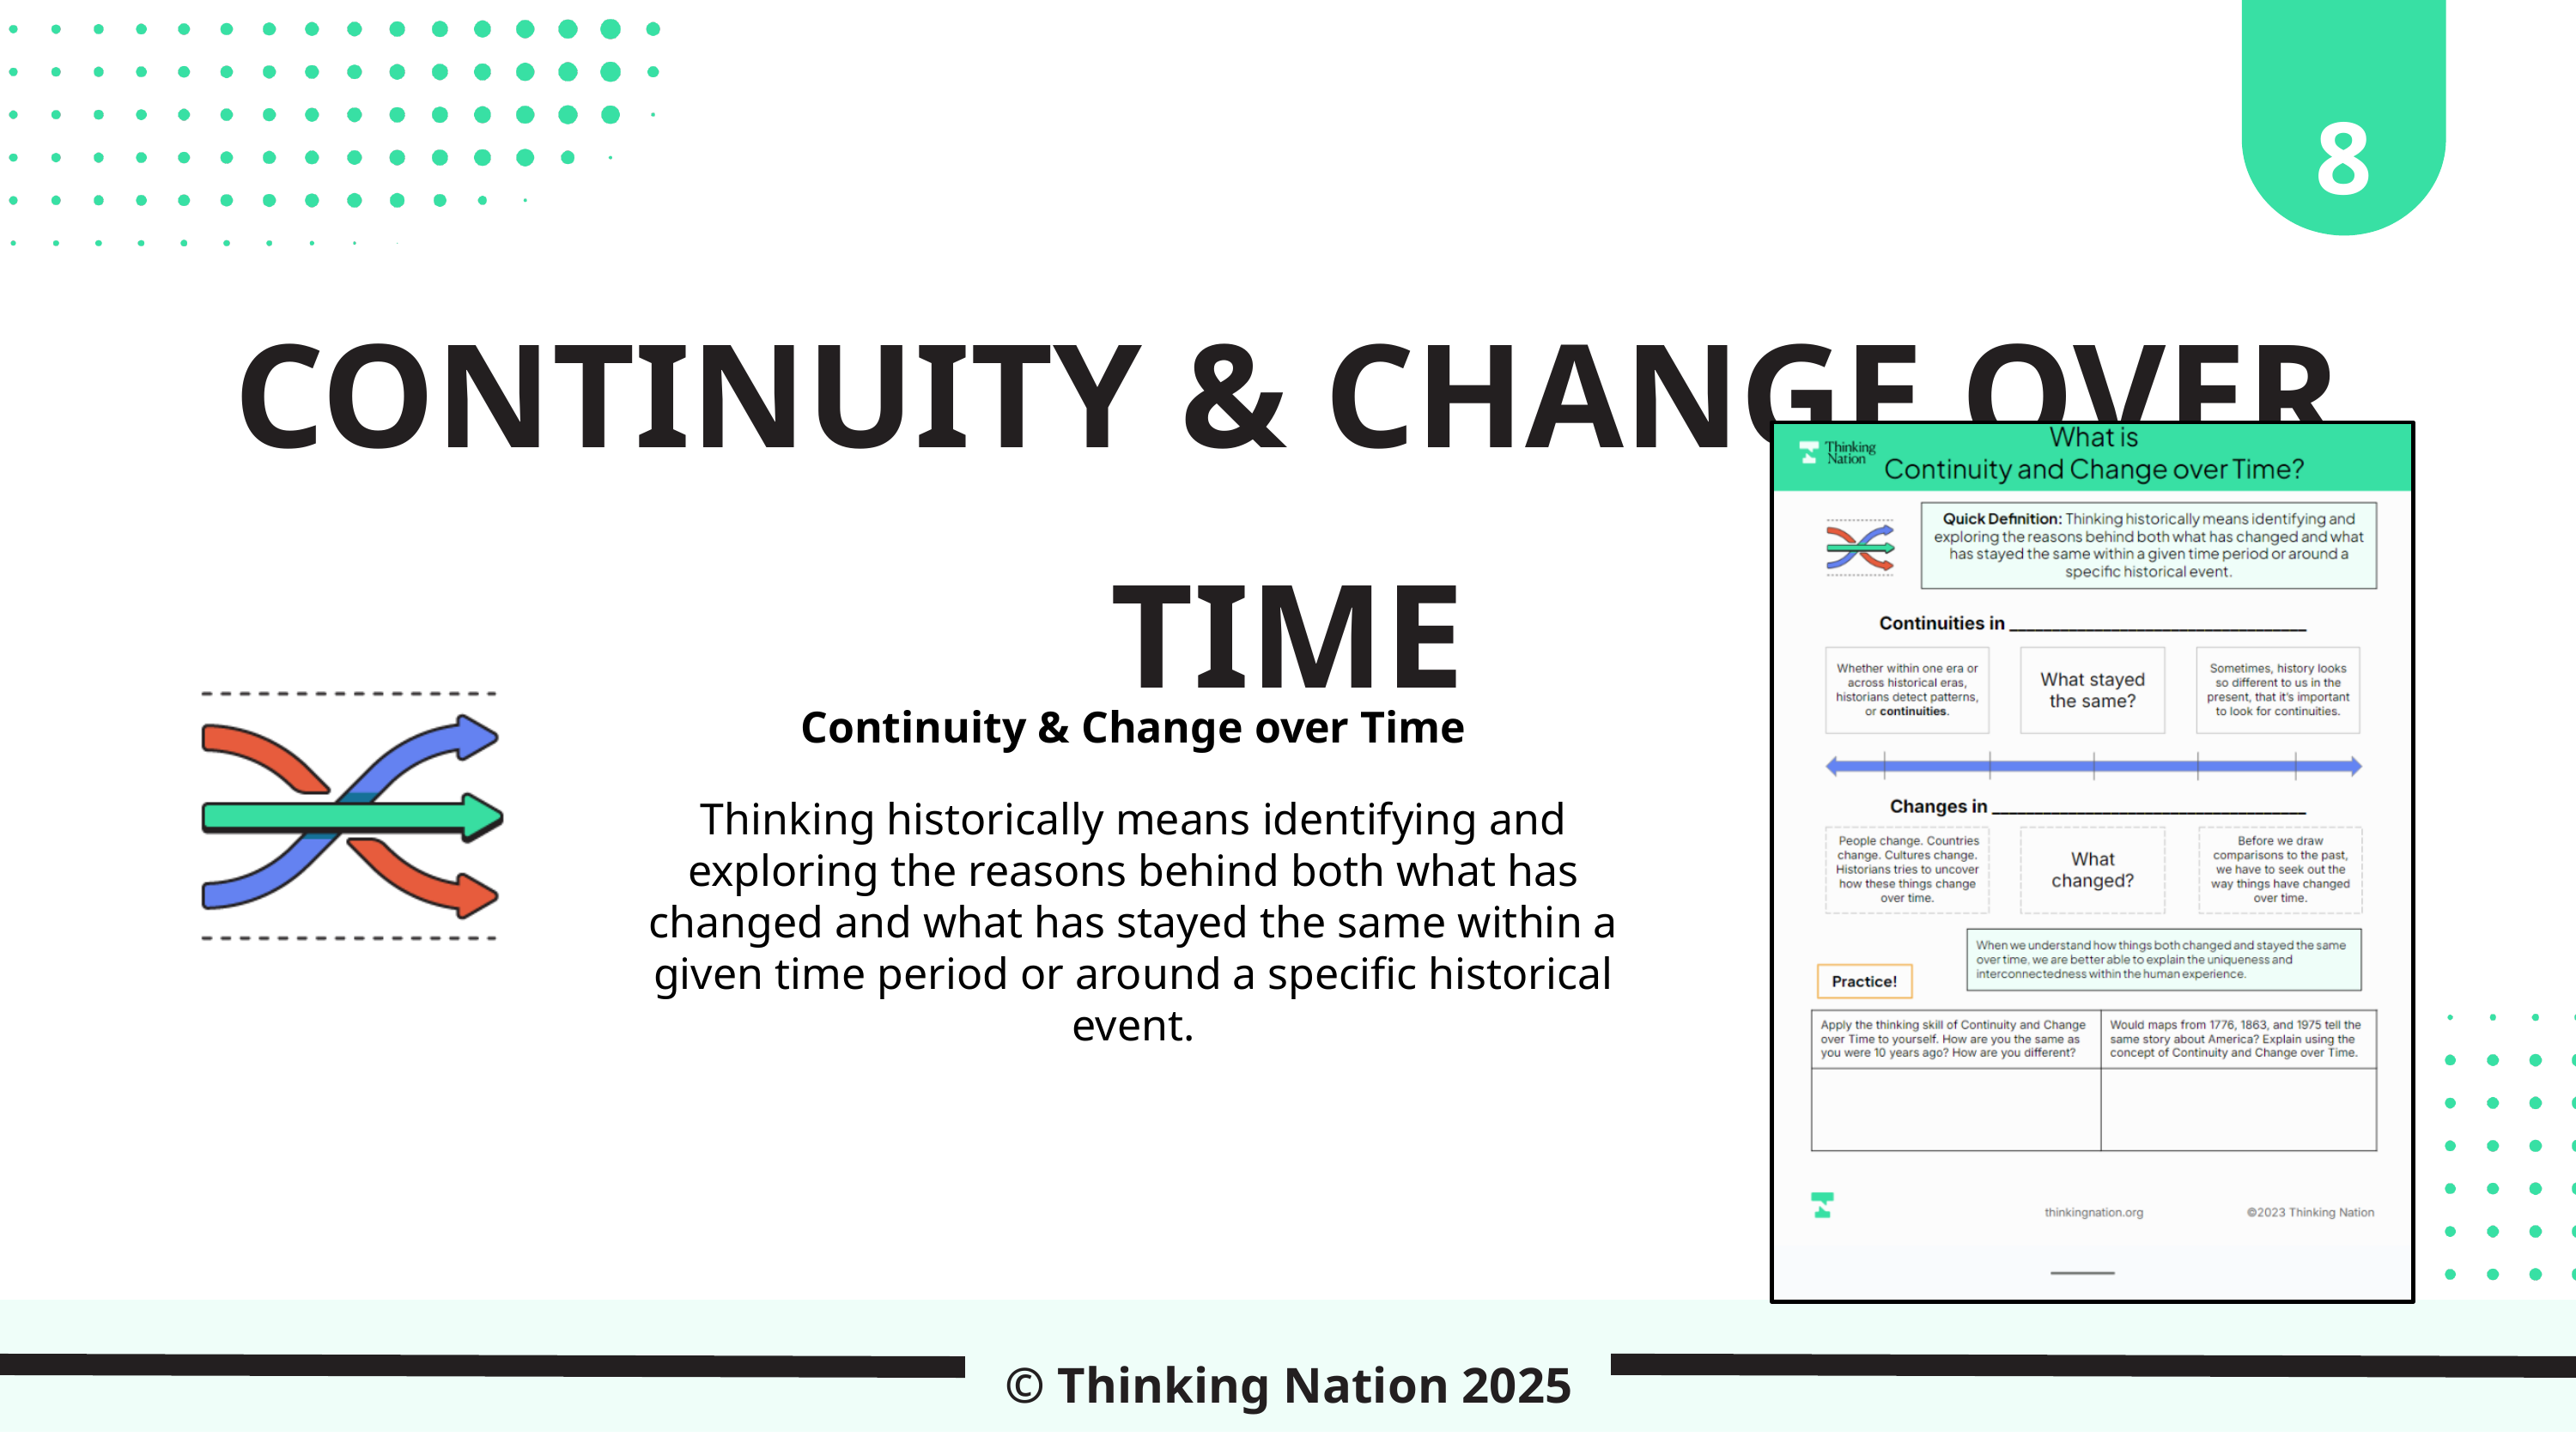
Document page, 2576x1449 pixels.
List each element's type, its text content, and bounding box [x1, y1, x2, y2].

picture [1773, 424, 2412, 1300]
text_box [0, 0, 660, 246]
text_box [2233, 0, 2455, 236]
text_box [2415, 1013, 2576, 1299]
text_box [0, 1299, 2576, 1433]
picture [161, 624, 545, 1009]
text_box CONTINUITY & CHANGE OVER TIME [41, 235, 2535, 717]
text_box Continuity & Change over Time Thinking historically means identifying and exploring the reasons behind both what has changed and what has stayed the same within a given time period or around a specific historical event. [618, 683, 1649, 845]
